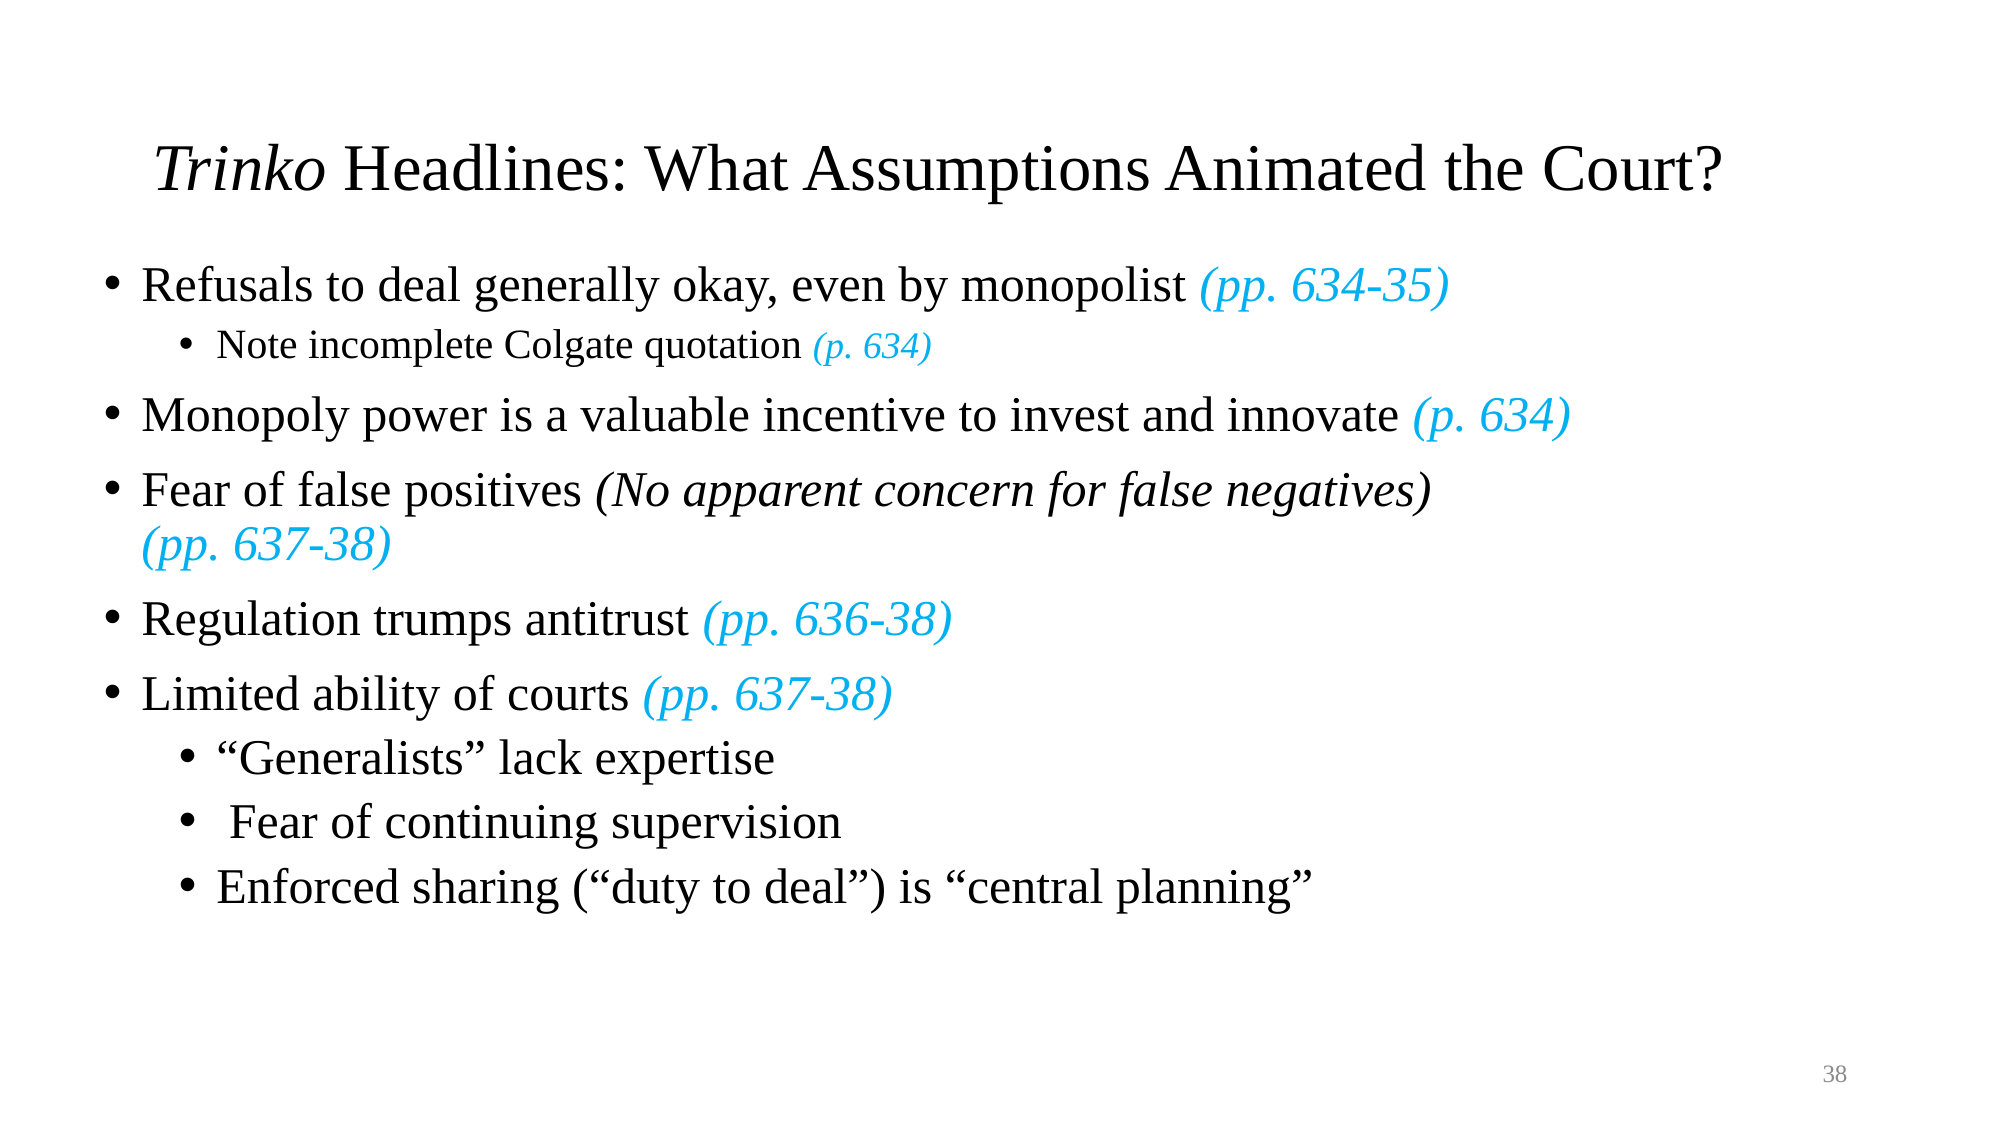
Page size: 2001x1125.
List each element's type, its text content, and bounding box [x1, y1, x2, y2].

title Trinko Headlines: What Assumptions Animated the Court? [137, 59, 1863, 278]
list Refusals to deal generally okay, even by monopolist (pp. 634-35) Note incomplete Colgate quotation (p. 634) Monopoly power is a valuable incentive to invest and innovate (p. 634) Fear of false positives (No apparent concern for false negatives) (pp. 637-38) Regulation trumps antitrust (pp. 636-38) Limited ability of courts (pp. 637-38) “Generalists” lack expertise Fear of continuing supervision Enforced sharing (“duty to deal”) is “central planning” [88, 250, 1651, 1103]
slide_number 38 [1412, 1042, 1863, 1103]
